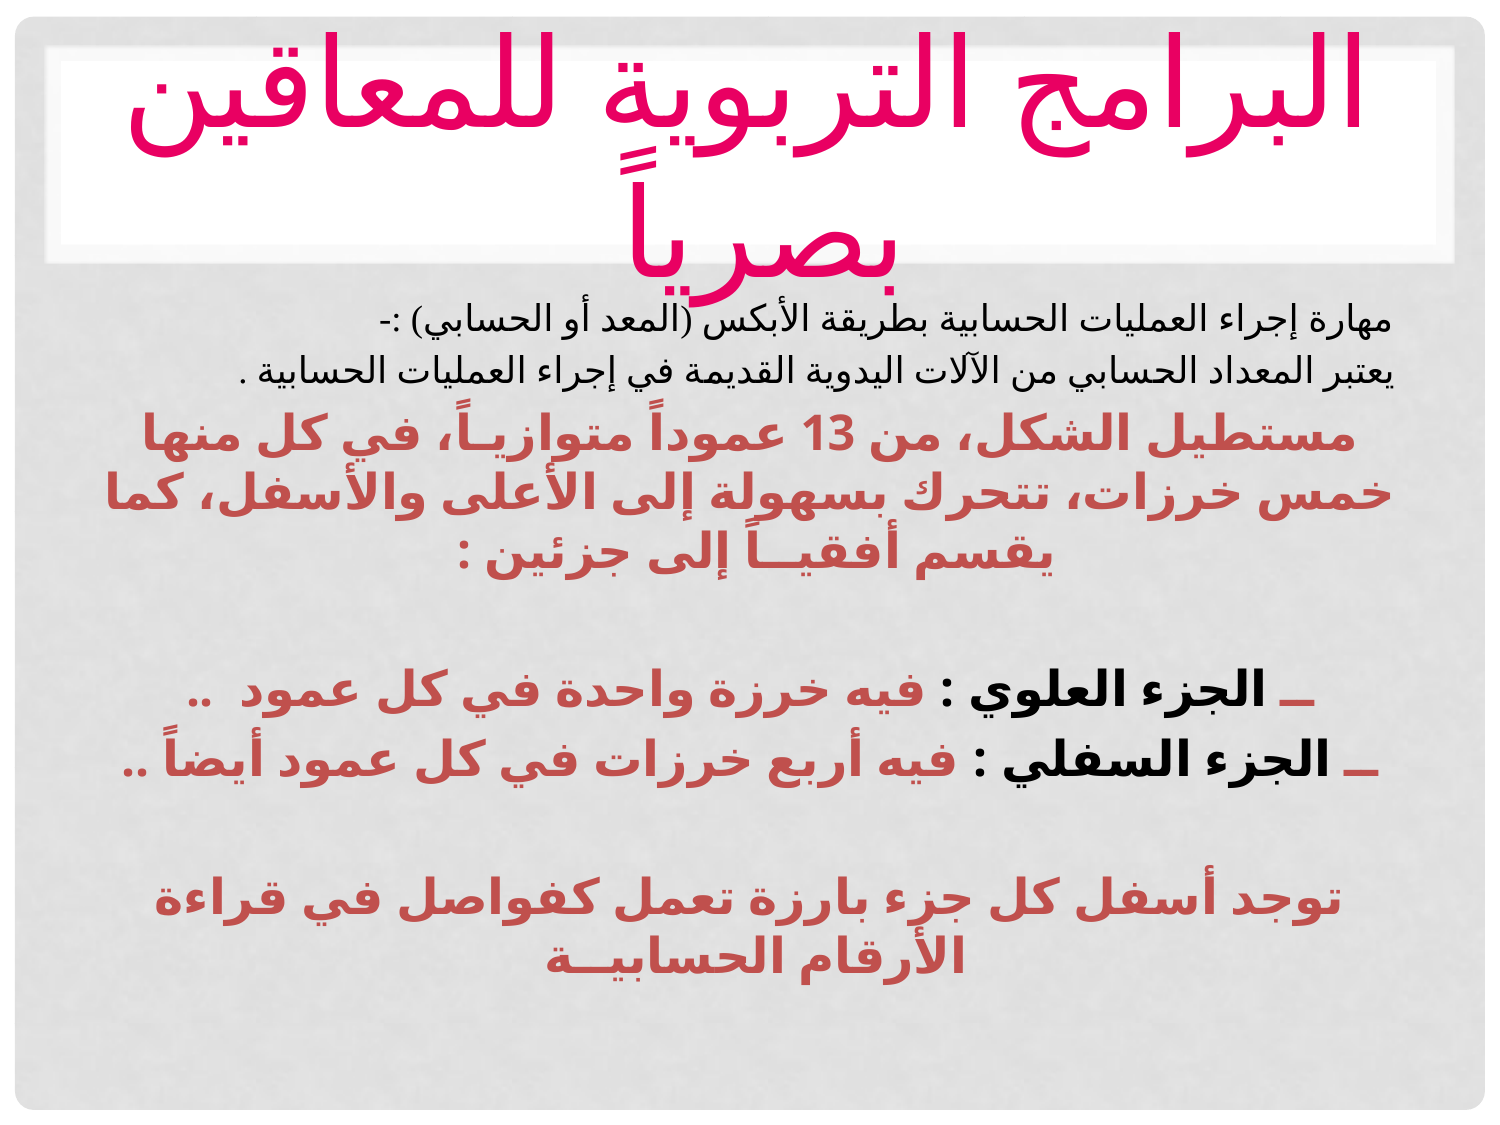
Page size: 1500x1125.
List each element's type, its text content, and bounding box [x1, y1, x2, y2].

title البرامج التربوية للمعاقين بصرياً [69, 66, 1425, 238]
list مهارة إجراء العمليات الحسابية بطريقة الأبكس (المعد أو الحسابي) :- يعتبر المعداد الحسابي من الآلات اليدوية القديمة في إجراء العمليات الحسابية . مستطيل الشكل، من 13 عموداً متوازيـاً، في كل منها خمس خرزات، تتحرك بسهولة إلى الأعلى والأسفل، كما يقسم أفقيــاً إلى جزئين : ــ الجزء العلوي : فيه خرزة واحدة في كل عمود .. ــ الجزء السفلي : فيه أربع خرزات في كل عمود أيضاً .. توجد أسفل كل جزء بارزة تعمل كفواصل في قراءة الأرقام الحسابيــة [75, 287, 1425, 1005]
